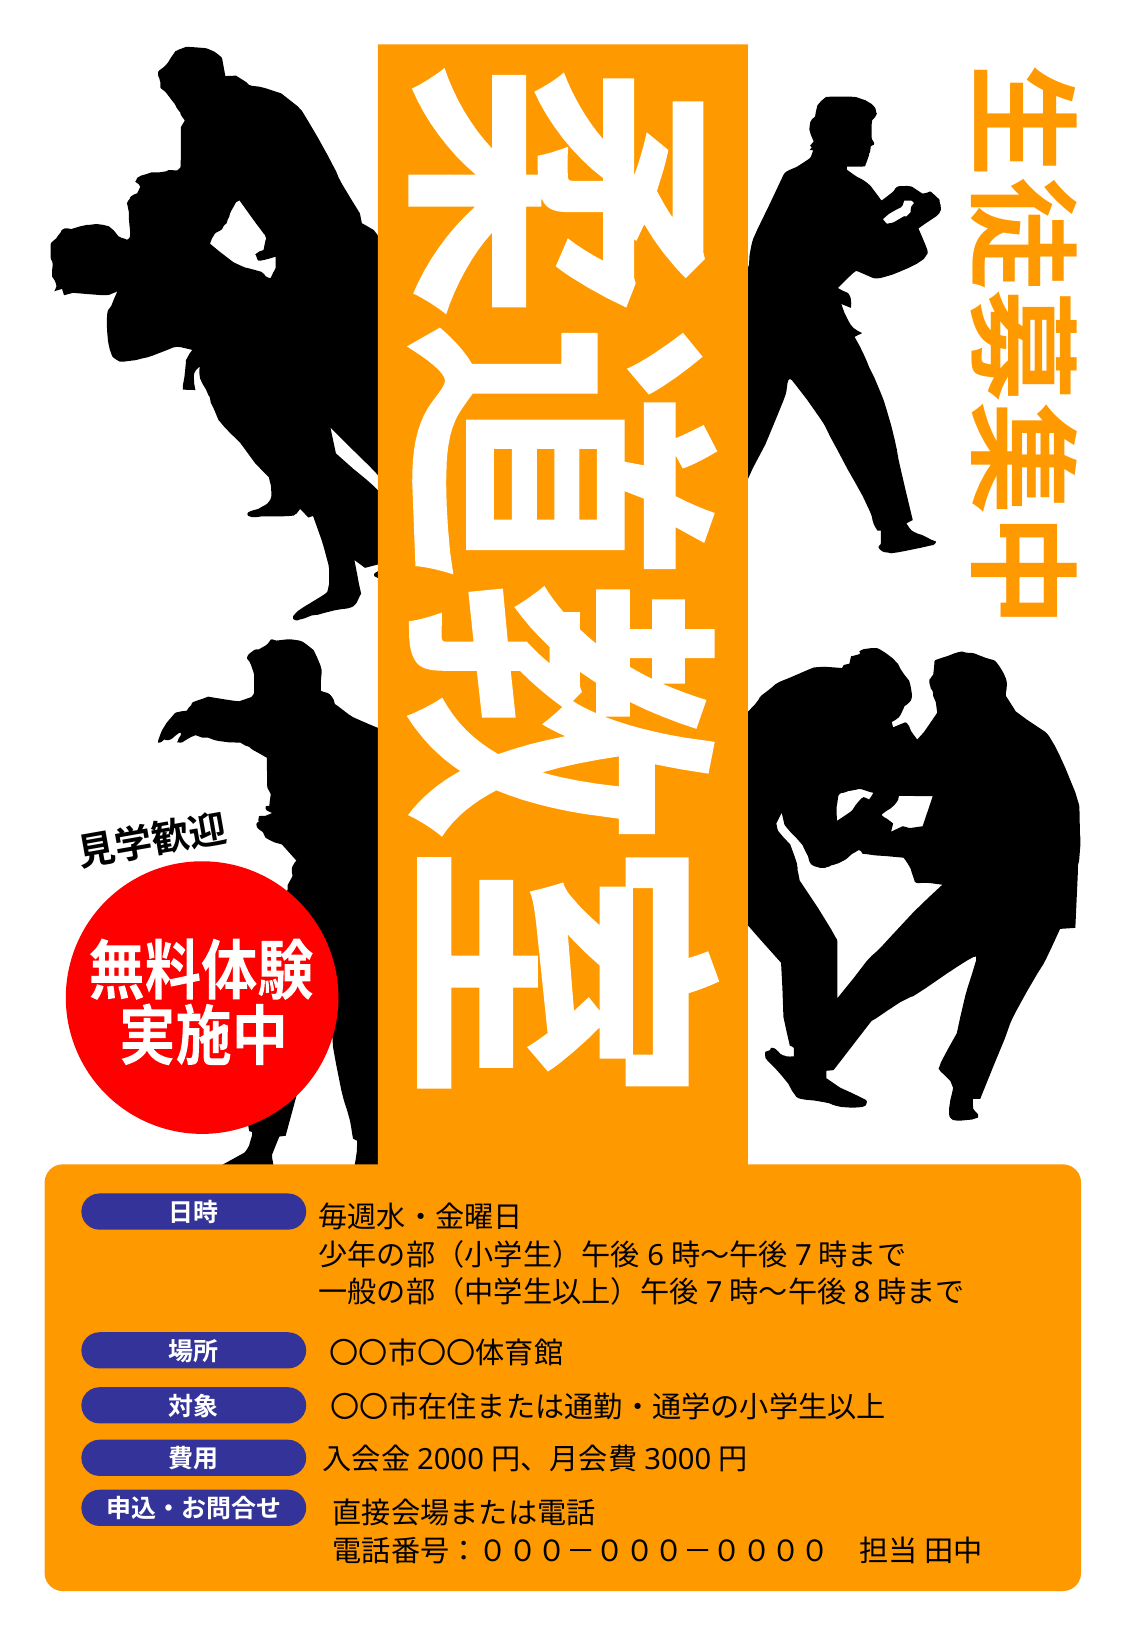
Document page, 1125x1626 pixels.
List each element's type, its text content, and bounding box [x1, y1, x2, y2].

text_box [44, 1164, 1082, 1592]
text_box 生徒募集中 [934, 49, 1102, 718]
text_box 〇〇市〇〇体育館 [314, 1324, 579, 1377]
text_box 日時 [81, 1193, 307, 1230]
text_box [748, 96, 934, 554]
text_box 費用 [81, 1439, 307, 1476]
text_box [377, 44, 748, 1184]
text_box 申込・お問合せ [81, 1489, 307, 1526]
text_box [748, 648, 1081, 1121]
text_box 場所 [81, 1332, 307, 1369]
text_box 対象 [81, 1387, 307, 1424]
text_box [157, 639, 377, 1164]
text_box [65, 860, 339, 1135]
text_box 直接会場または電話 電話番号：０００－０００－００００ 担当 田中 [317, 1484, 998, 1575]
text_box 毎週水・金曜日 少年の部（小学生）午後6時～午後7時まで 一般の部（中学生以上）午後7時～午後8時まで [303, 1188, 980, 1316]
text_box 入会金2000円、月会費3000円 [307, 1430, 763, 1483]
text_box 見学歓迎 [58, 793, 246, 860]
text_box [50, 46, 377, 621]
text_box 〇〇市在住または通勤・通学の小学生以上 [315, 1377, 902, 1431]
